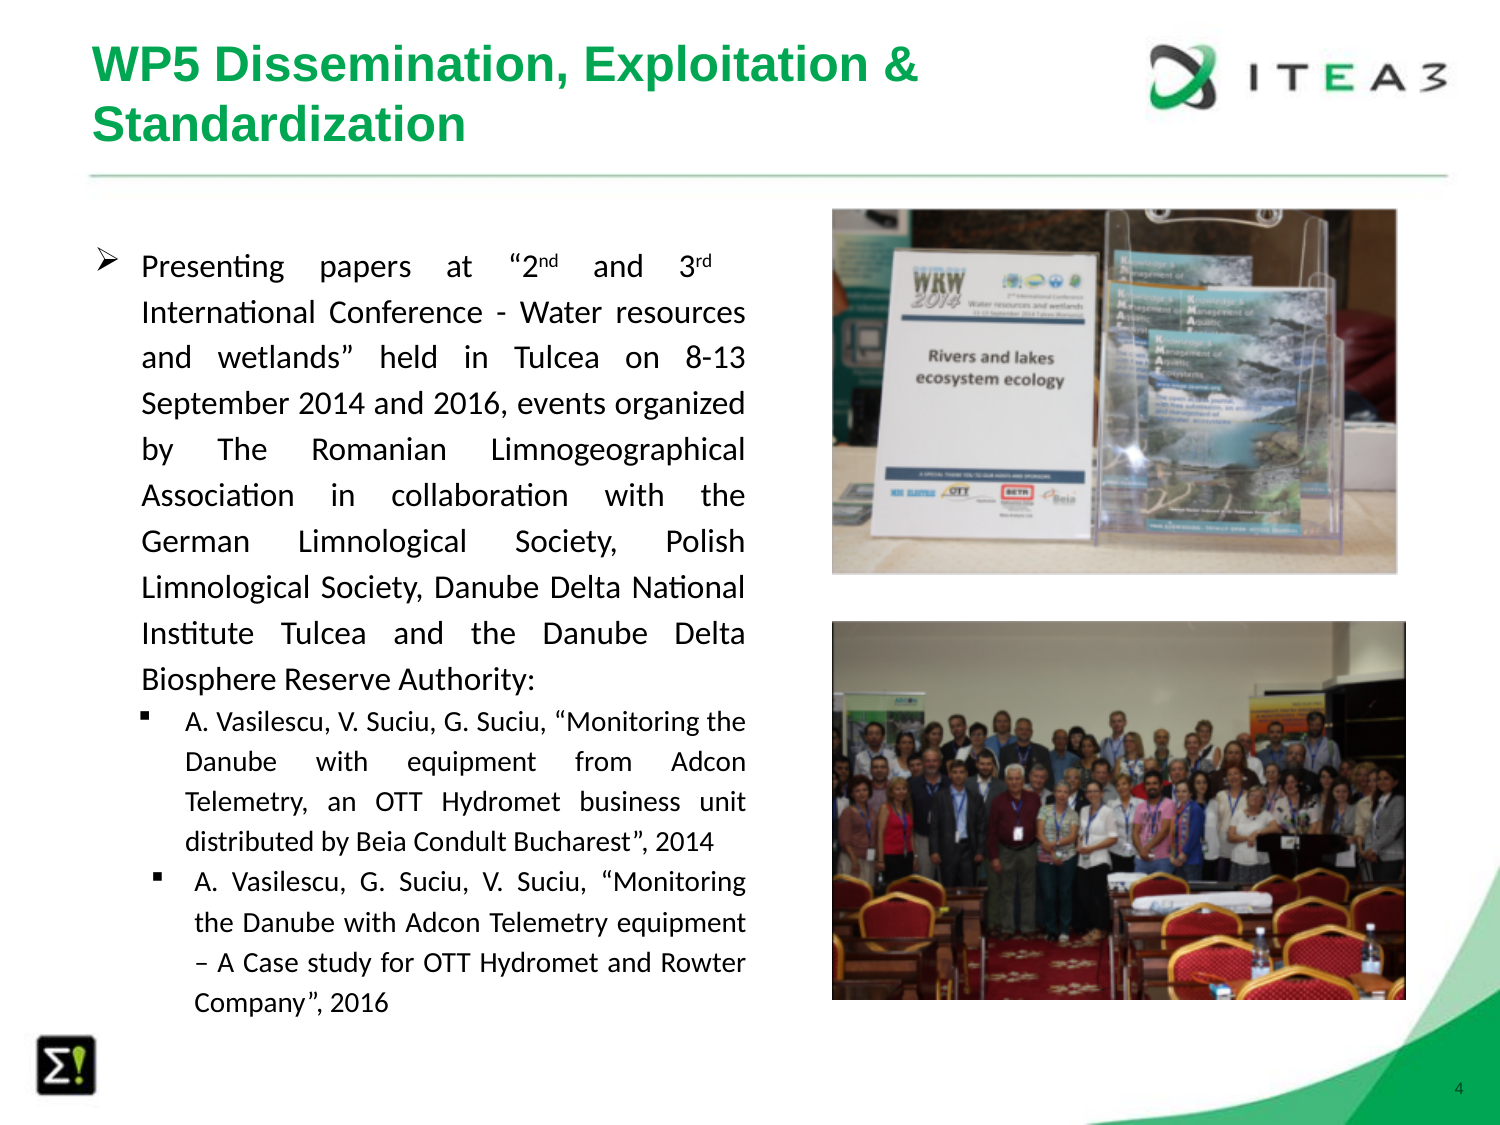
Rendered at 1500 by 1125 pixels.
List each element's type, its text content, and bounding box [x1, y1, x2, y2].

title WP5 Dissemination, Exploitation & Standardization [76, 23, 1099, 160]
picture [0, 0, 1500, 1125]
list Presenting papers at “2nd and 3rd International Conference - Water resources and wetlands” held in Tulcea on 8-13 September 2014 and 2016, events organized by The Romanian Limnogeographical Association in collaboration with the German Limnological Society, Polish Limnological Society, Danube Delta National Institute Tulcea and the Danube Delta Biosphere Reserve Authority: A. Vasilescu, V. Suciu, G. Suciu, “Monitoring the Danube with equipment from Adcon Telemetry, an OTT Hydromet business unit distributed by Beia Condult Bucharest”, 2014 A. Vasilescu, G. Suciu, V. Suciu, “Monitoring the Danube with Adcon Telemetry equipment – A Case study for OTT Hydromet and Rowter Company”, 2016 [76, 185, 762, 1094]
